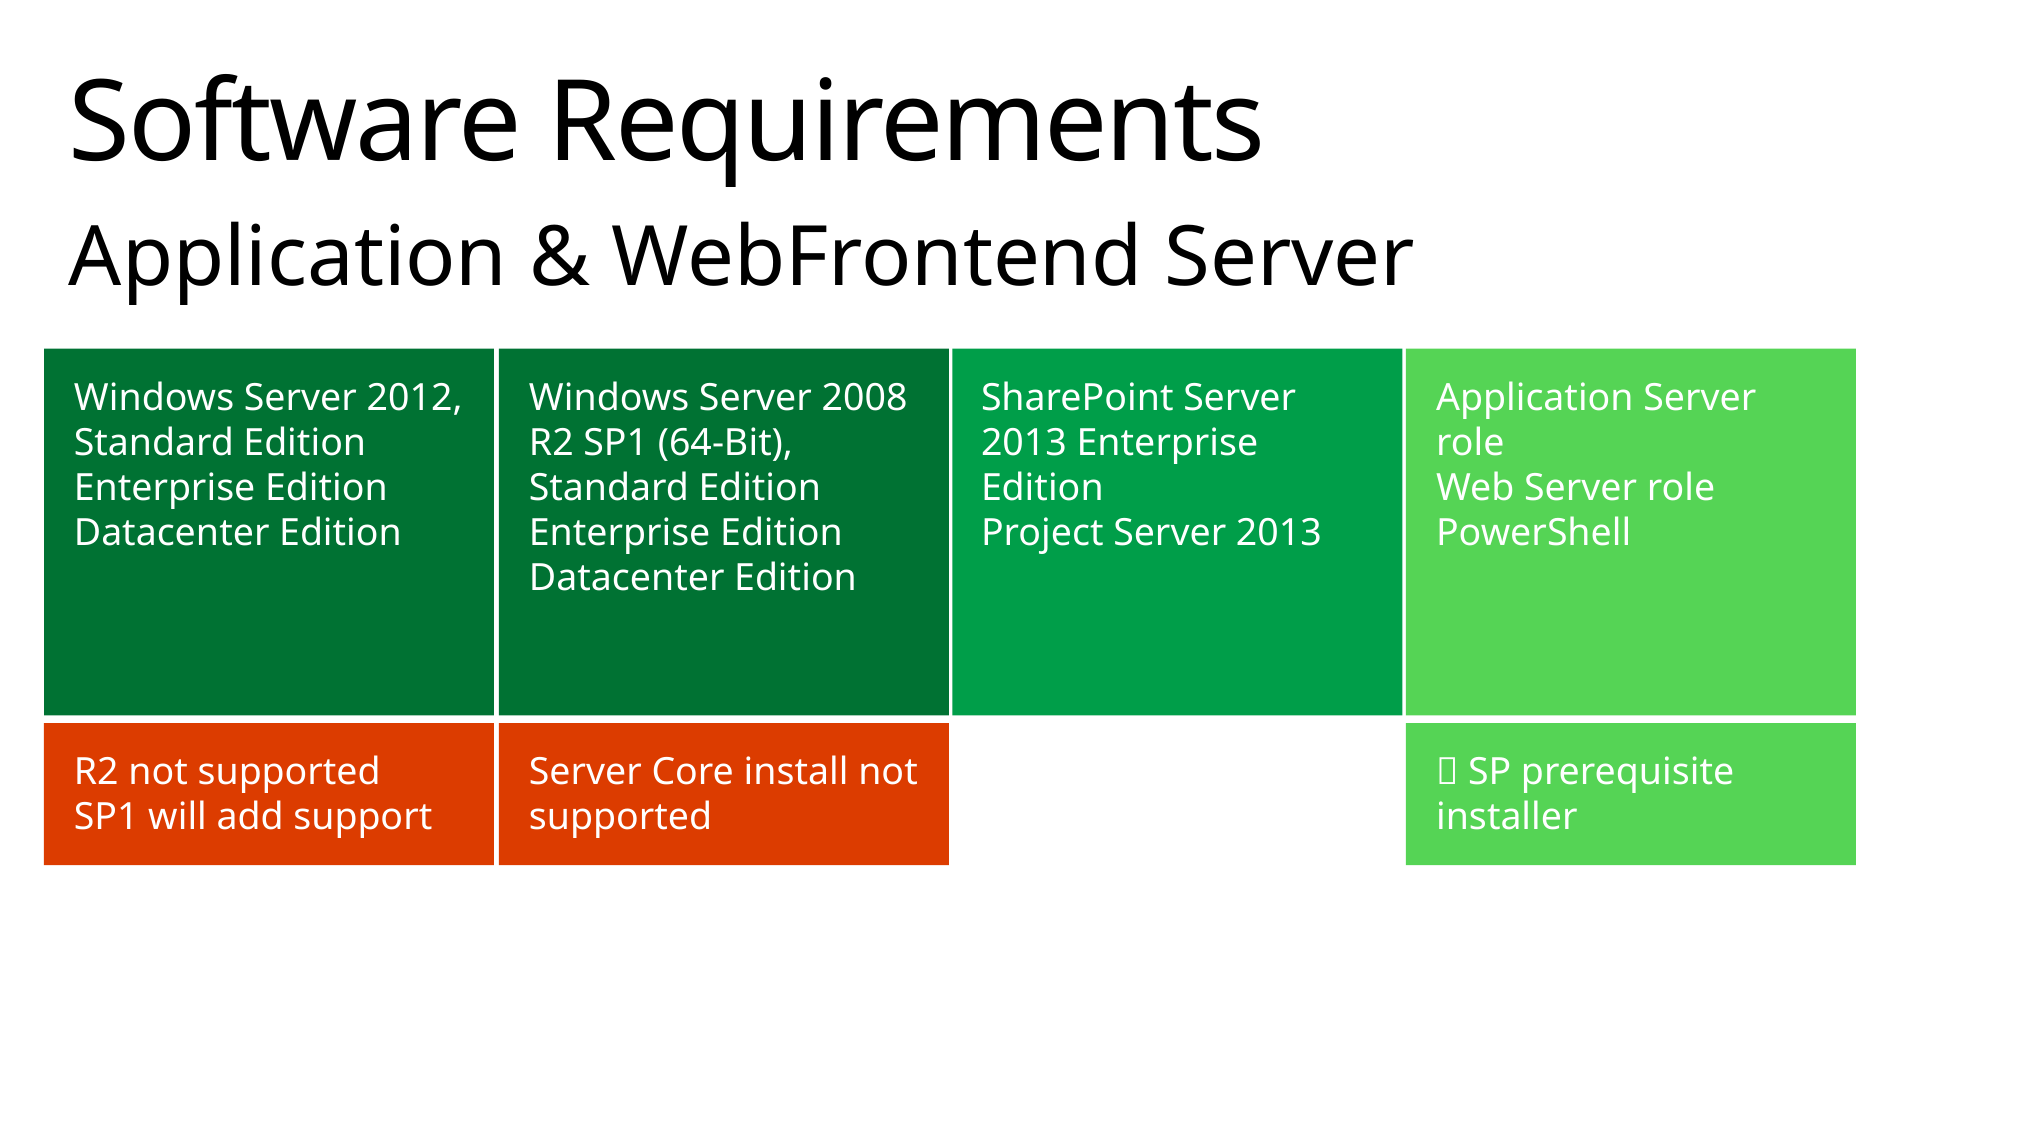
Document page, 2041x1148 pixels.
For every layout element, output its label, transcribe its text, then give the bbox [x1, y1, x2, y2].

title Software Requirements [45, 48, 1996, 198]
text_box R2 not supported SP1 will add support [43, 722, 495, 866]
text_box Server Core install not supported [498, 722, 950, 866]
text_box Application Server role Web Server role PowerShell [1405, 348, 1857, 716]
text_box Windows Server 2012, Standard Edition Enterprise Edition Datacenter Edition [43, 348, 495, 716]
text_box SharePoint Server 2013 Enterprise Edition Project Server 2013 [952, 348, 1403, 716]
list Application & WebFrontend Server [45, 198, 1996, 321]
text_box  SP prerequisite installer [1405, 722, 1857, 866]
text_box Windows Server 2008 R2 SP1 (64-Bit), Standard Edition Enterprise Edition Datacenter Edition [498, 348, 950, 716]
